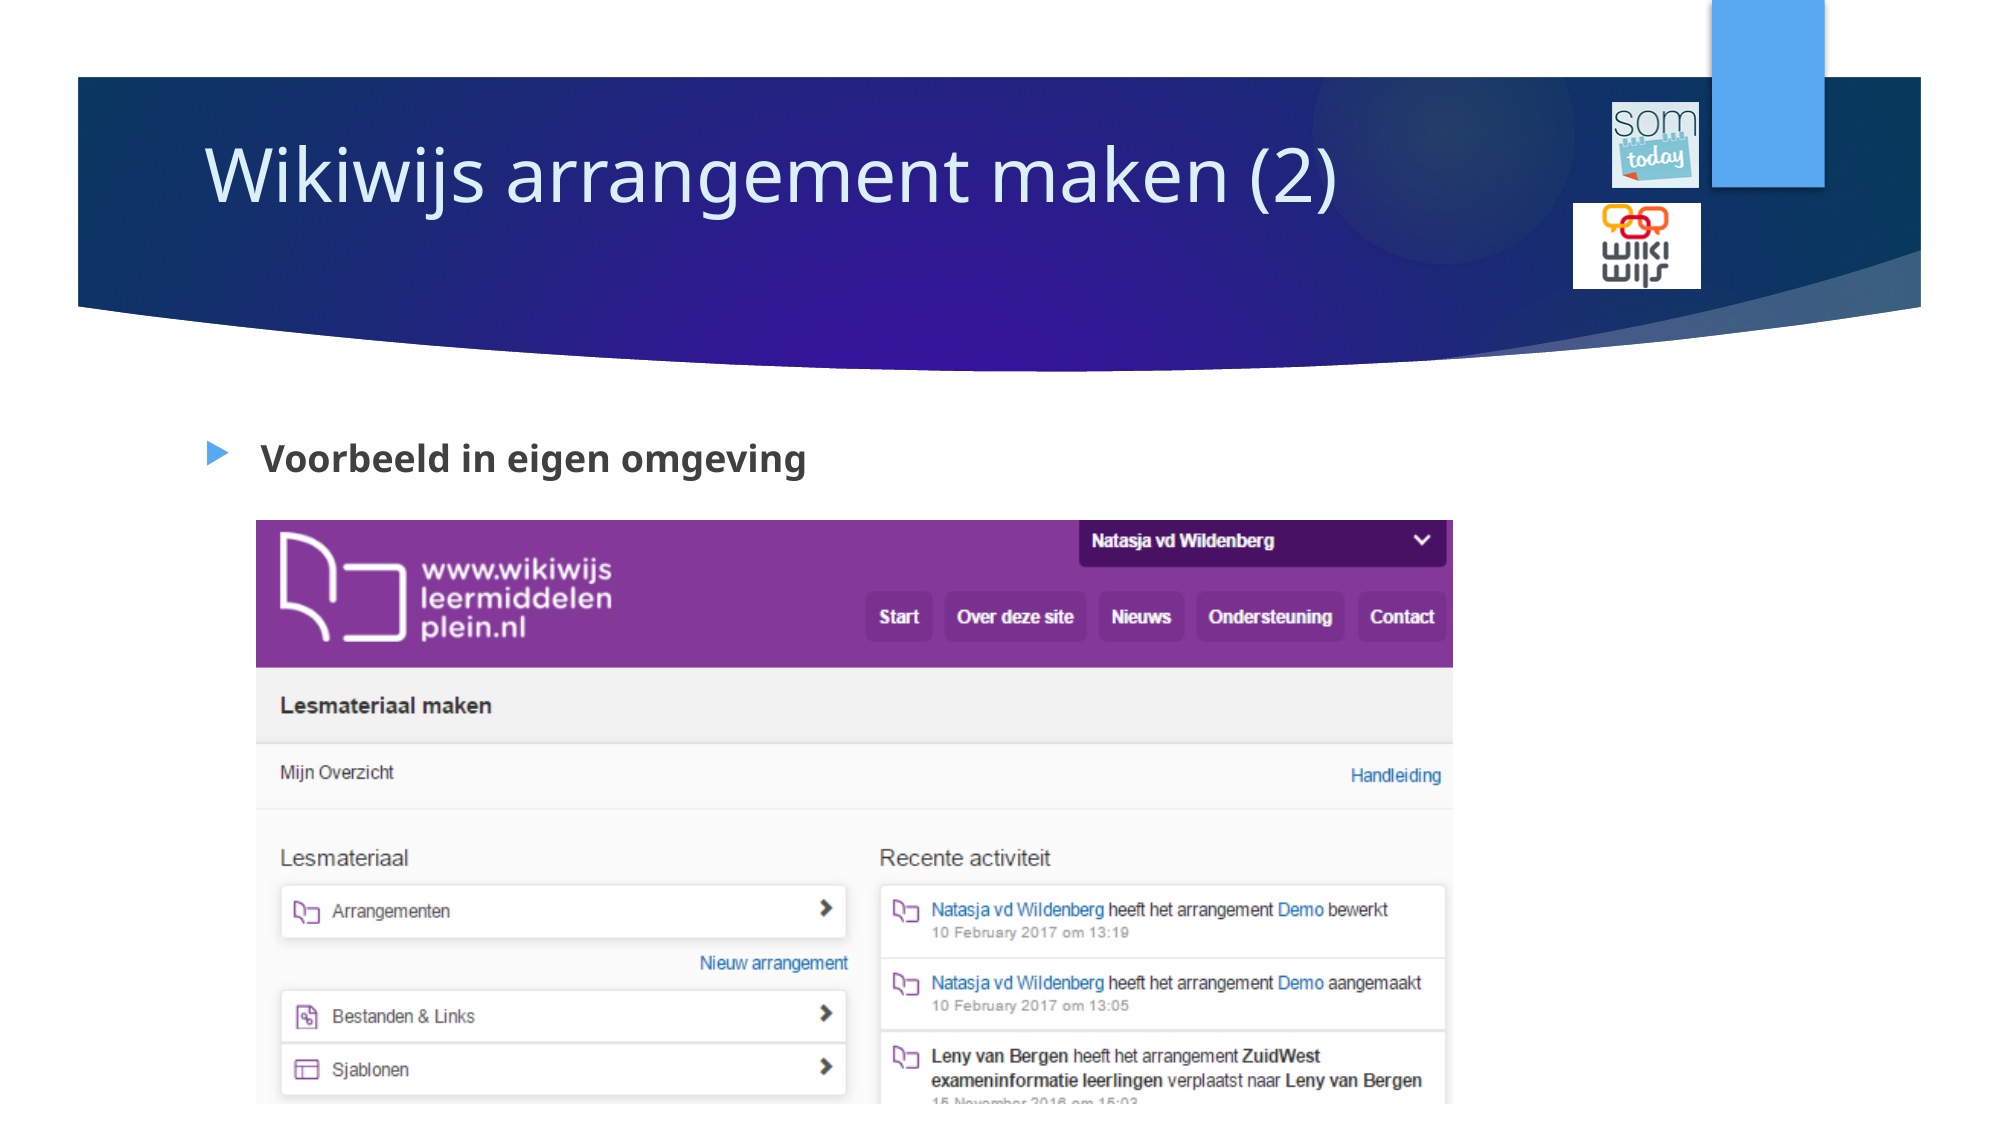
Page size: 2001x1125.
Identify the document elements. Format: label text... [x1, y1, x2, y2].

picture [256, 520, 1453, 1105]
picture [1612, 101, 1699, 189]
picture [1573, 202, 1701, 289]
list Voorbeeld in eigen omgeving [189, 427, 1638, 988]
title Wikiwijs arrangement maken (2) [189, 159, 1627, 276]
